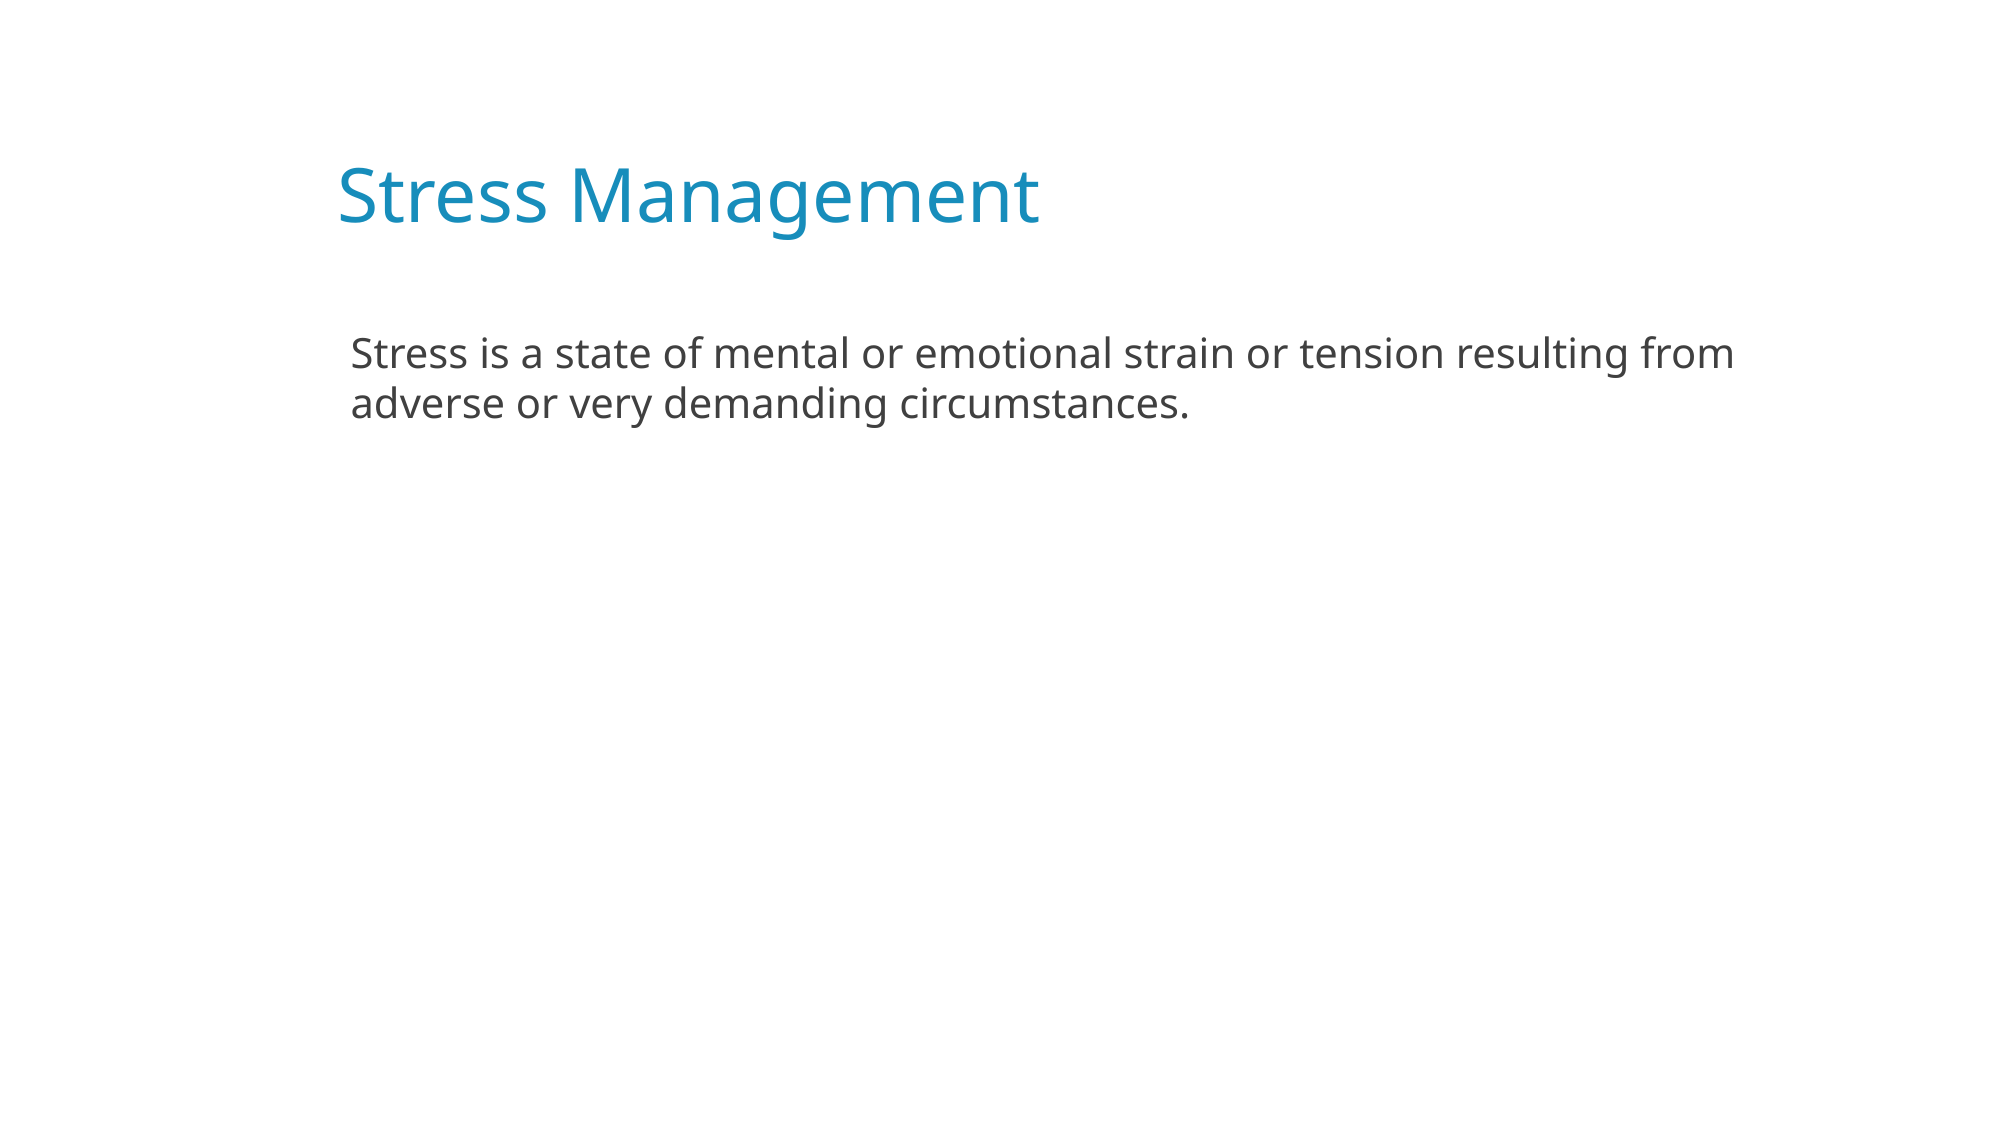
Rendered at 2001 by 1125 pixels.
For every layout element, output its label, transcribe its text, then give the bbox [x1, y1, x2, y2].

list Stress is a state of mental or emotional strain or tension resulting from adverse or very demanding circumstances. [335, 318, 1799, 1043]
title Stress Management [322, 139, 1784, 350]
